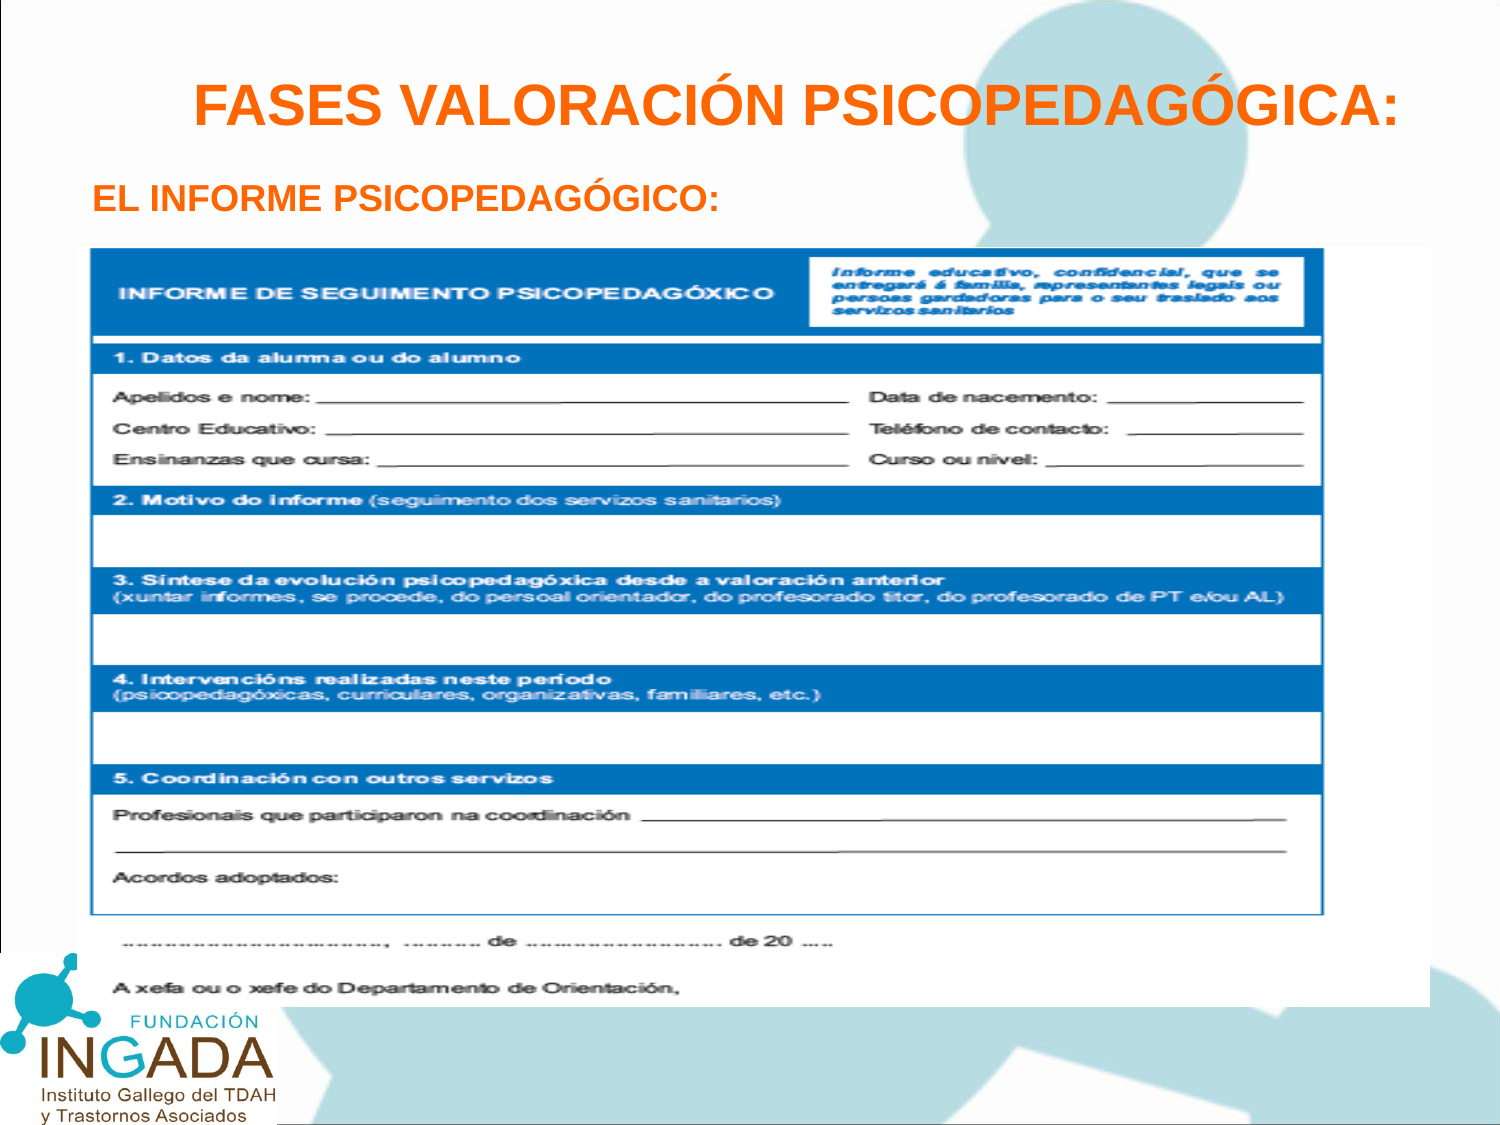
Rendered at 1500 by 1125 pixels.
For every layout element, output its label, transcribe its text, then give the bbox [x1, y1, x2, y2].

text_box EL INFORME PSICOPEDAGÓGICO: [77, 167, 1489, 586]
text_box FASES VALORACIÓN PSICOPEDAGÓGICA: [64, 42, 1489, 168]
text_box [53, 207, 1412, 343]
picture [0, 0, 1500, 1125]
